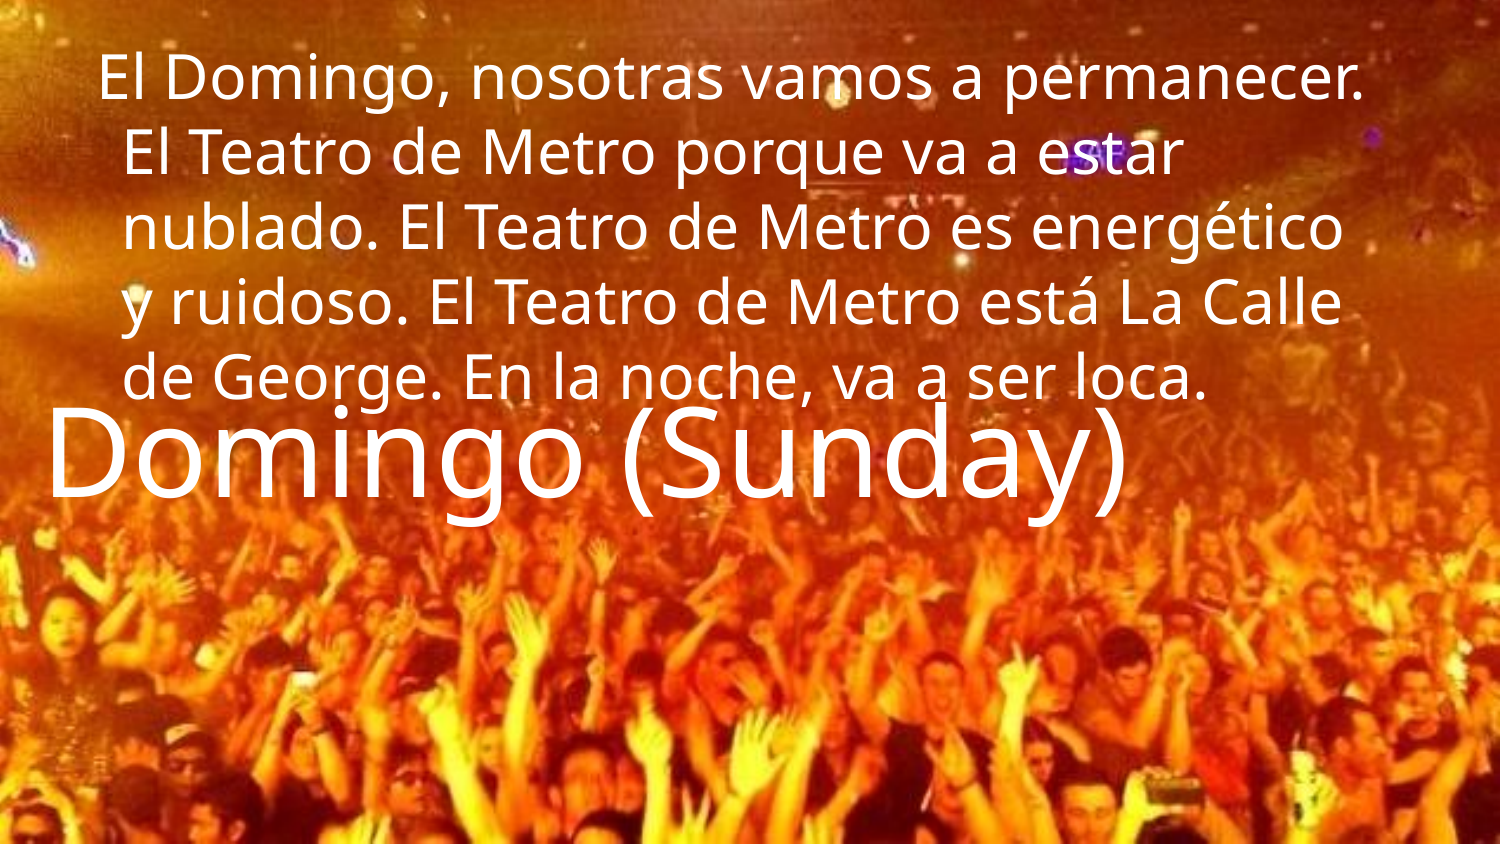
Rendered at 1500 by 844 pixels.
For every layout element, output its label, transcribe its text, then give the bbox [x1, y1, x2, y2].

picture [0, 0, 1500, 844]
list El Domingo, nosotras vamos a permanecer. El Teatro de Metro porque va a estar nublado. El Teatro de Metro es energético y ruidoso. El Teatro de Metro está La Calle de George. En la noche, va a ser loca. [50, 22, 1401, 369]
title Domingo (Sunday) [26, 396, 1156, 538]
